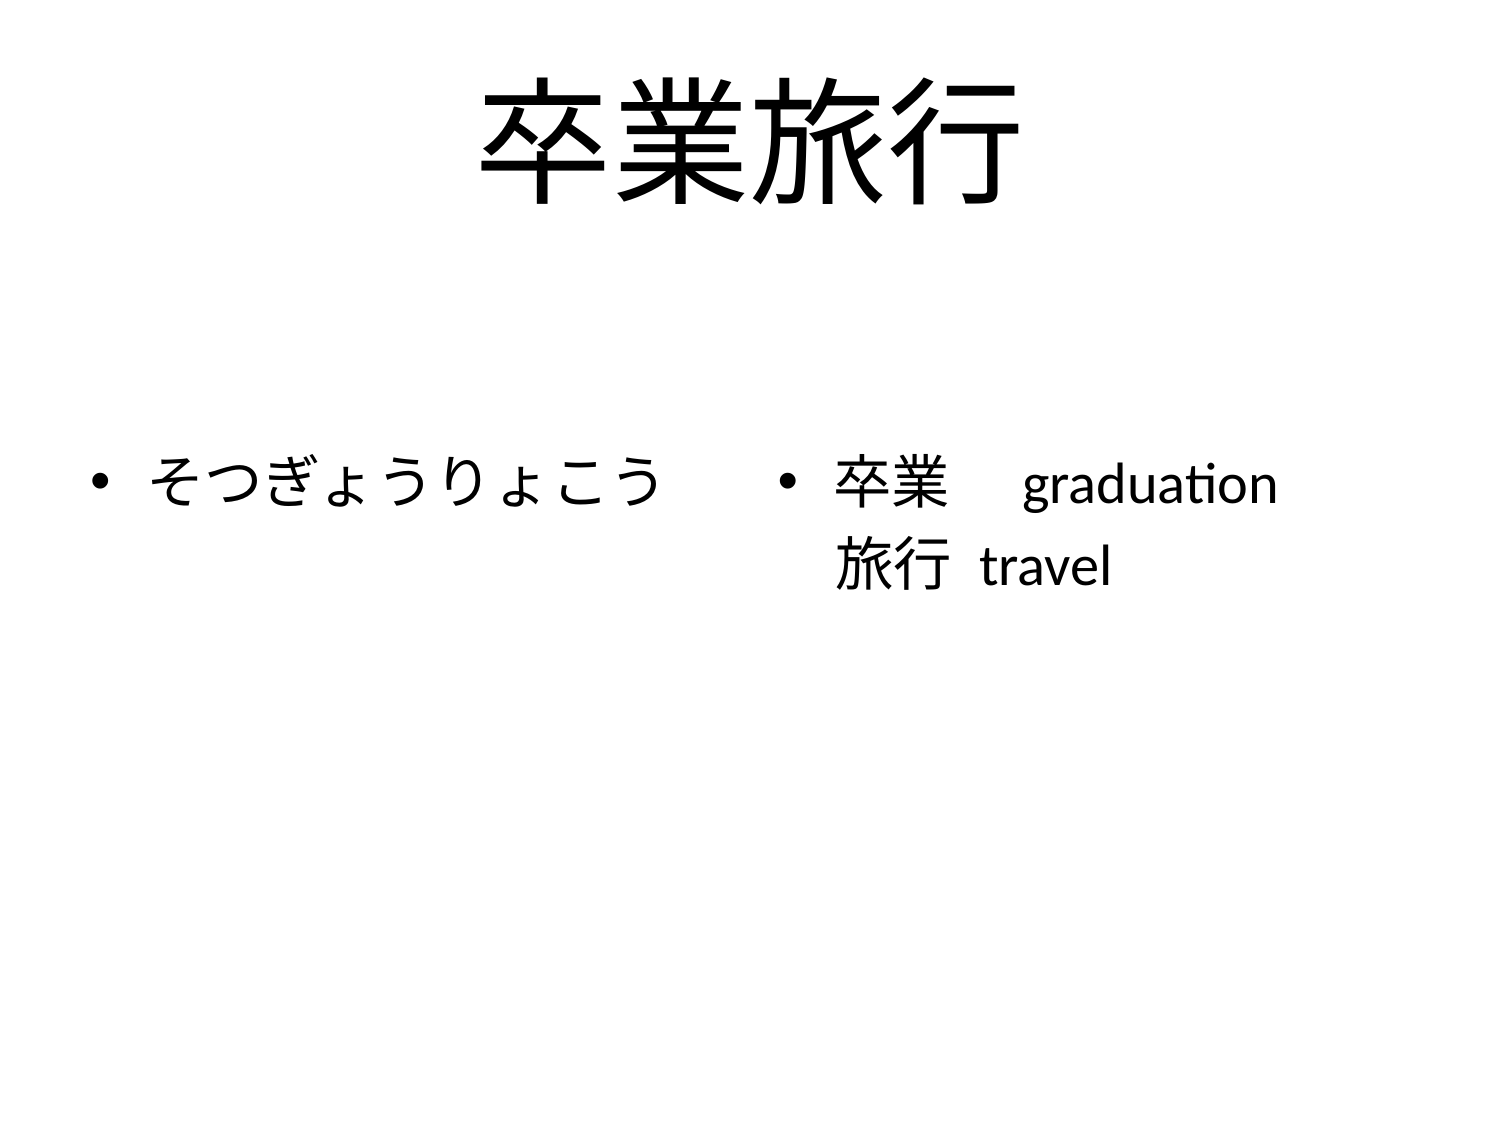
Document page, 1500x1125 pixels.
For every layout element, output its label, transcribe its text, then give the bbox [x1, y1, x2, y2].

list 卒業 graduation 旅行 travel [762, 437, 1426, 1006]
title 卒業旅行 [74, 44, 1426, 233]
list そつぎょうりょこう [74, 437, 738, 1006]
